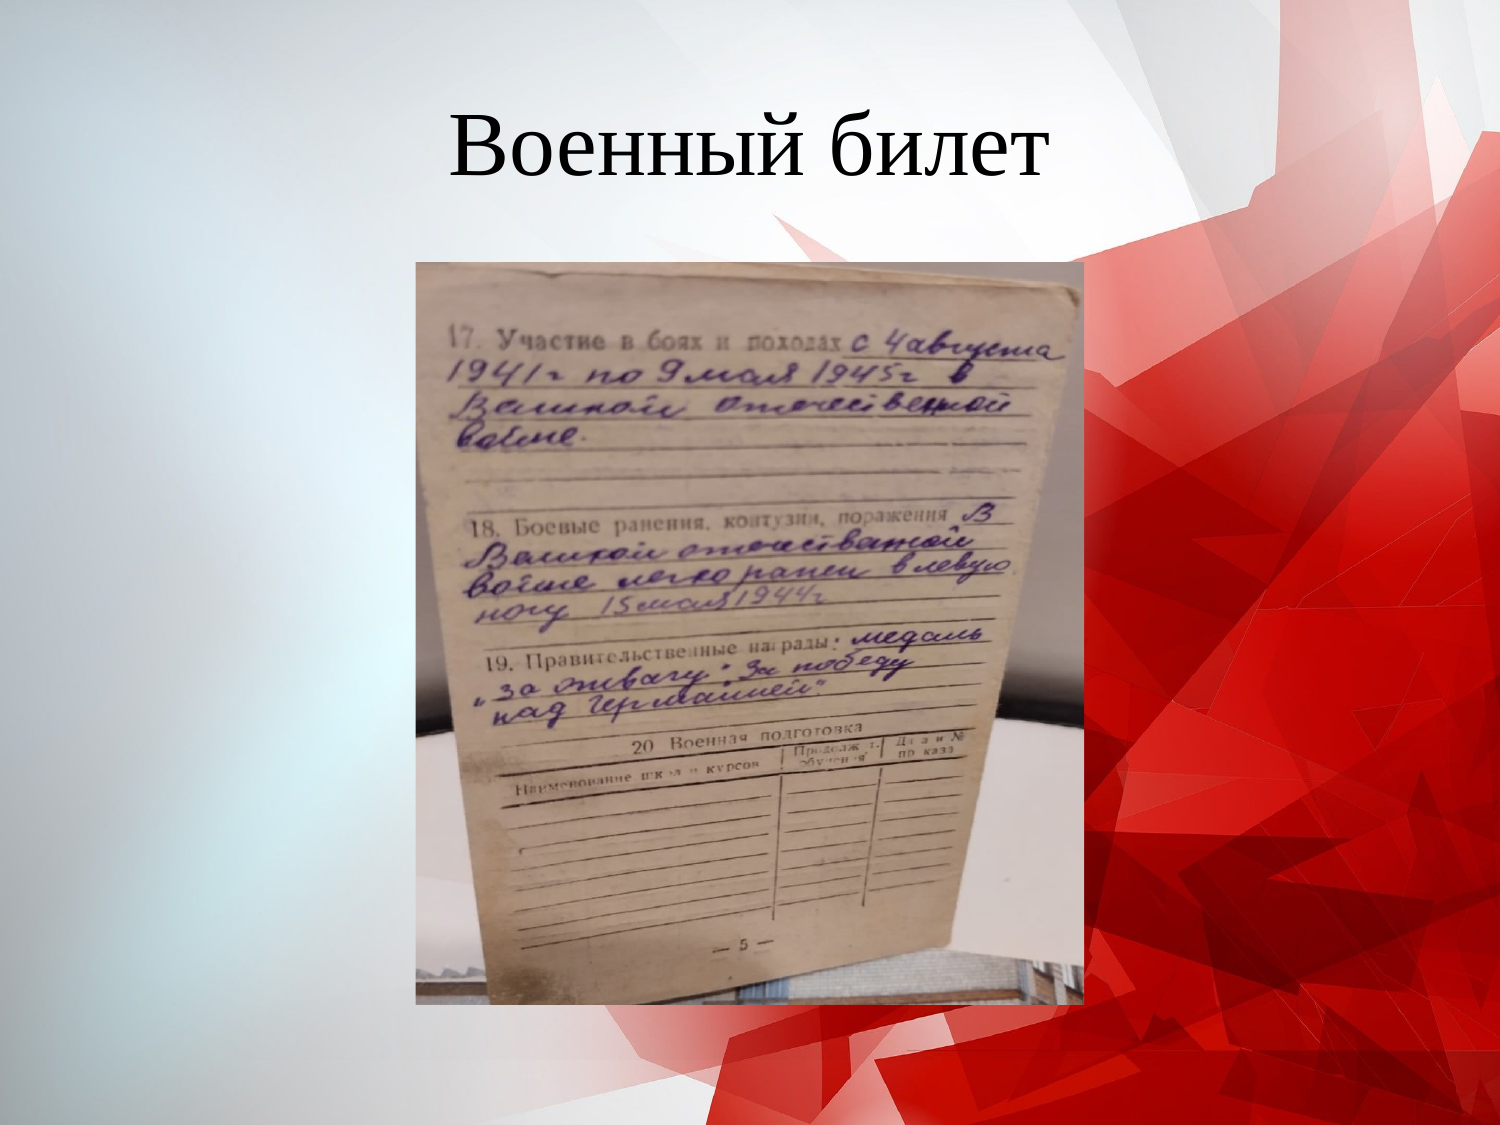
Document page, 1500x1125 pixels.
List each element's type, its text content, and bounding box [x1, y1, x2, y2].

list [415, 262, 1085, 1006]
title Военный билет [75, 45, 1425, 233]
picture [0, 0, 1500, 1125]
